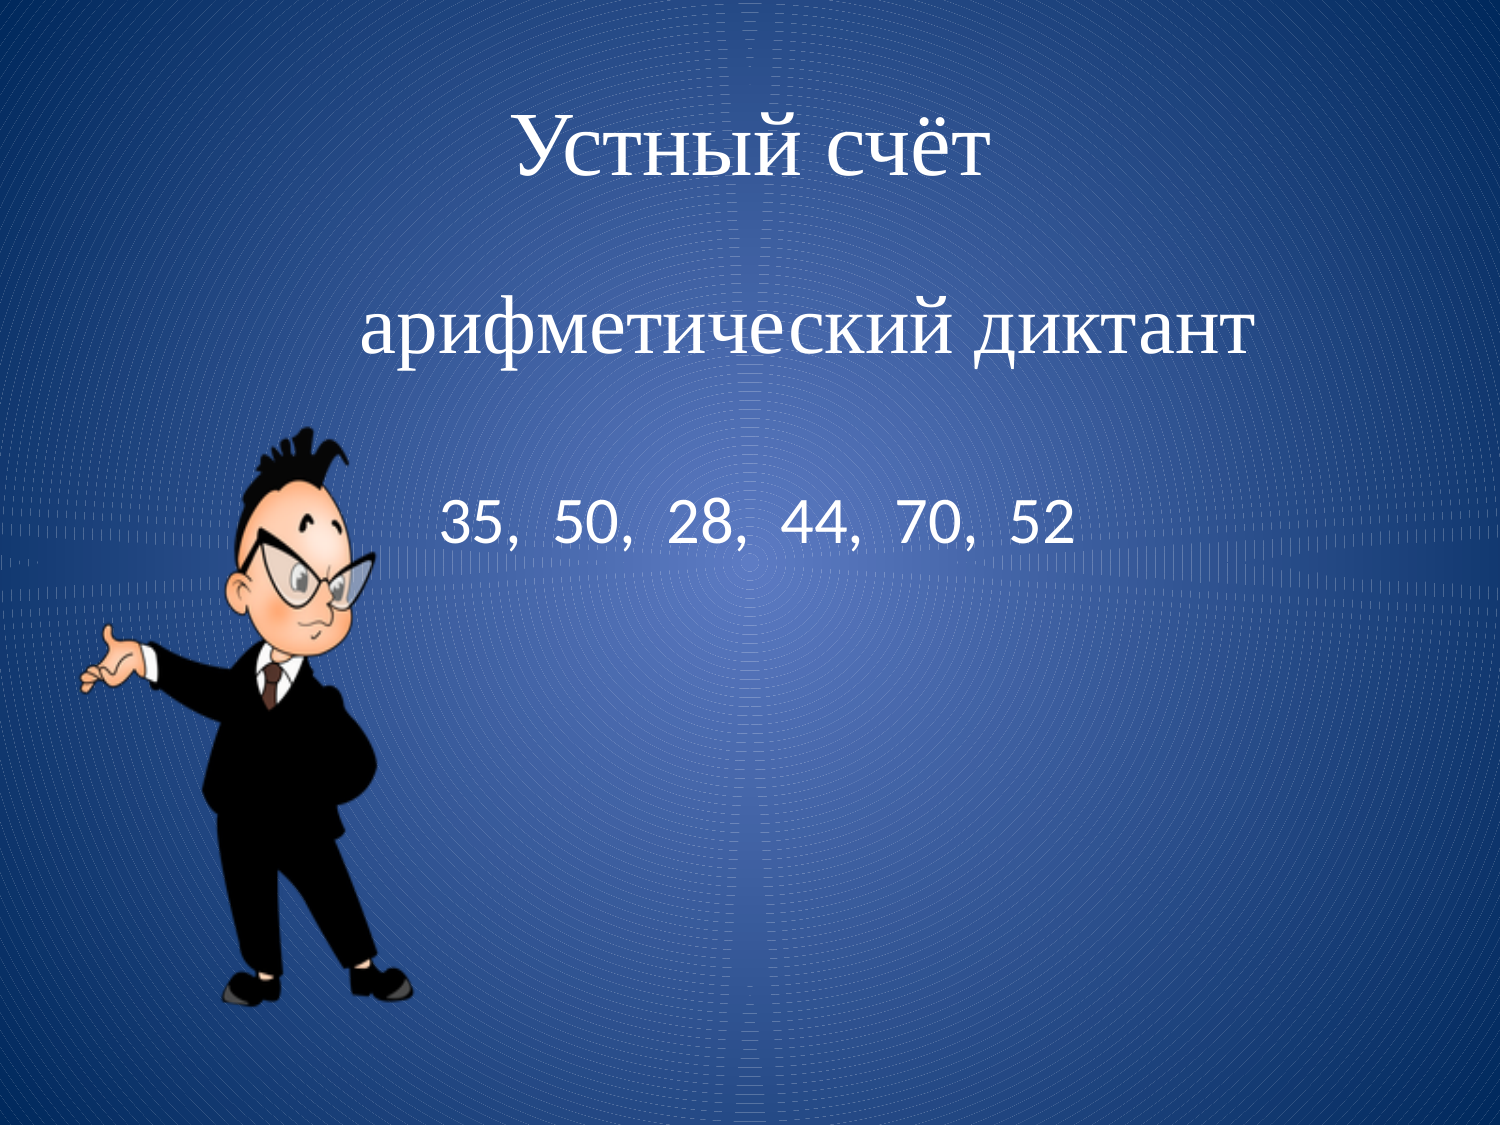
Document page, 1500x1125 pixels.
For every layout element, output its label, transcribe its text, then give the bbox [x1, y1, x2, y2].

picture [41, 408, 432, 1037]
title Устный счёт [75, 45, 1425, 233]
list арифметический диктант 35, 50, 28, 44, 70, 52 [75, 262, 1425, 1005]
